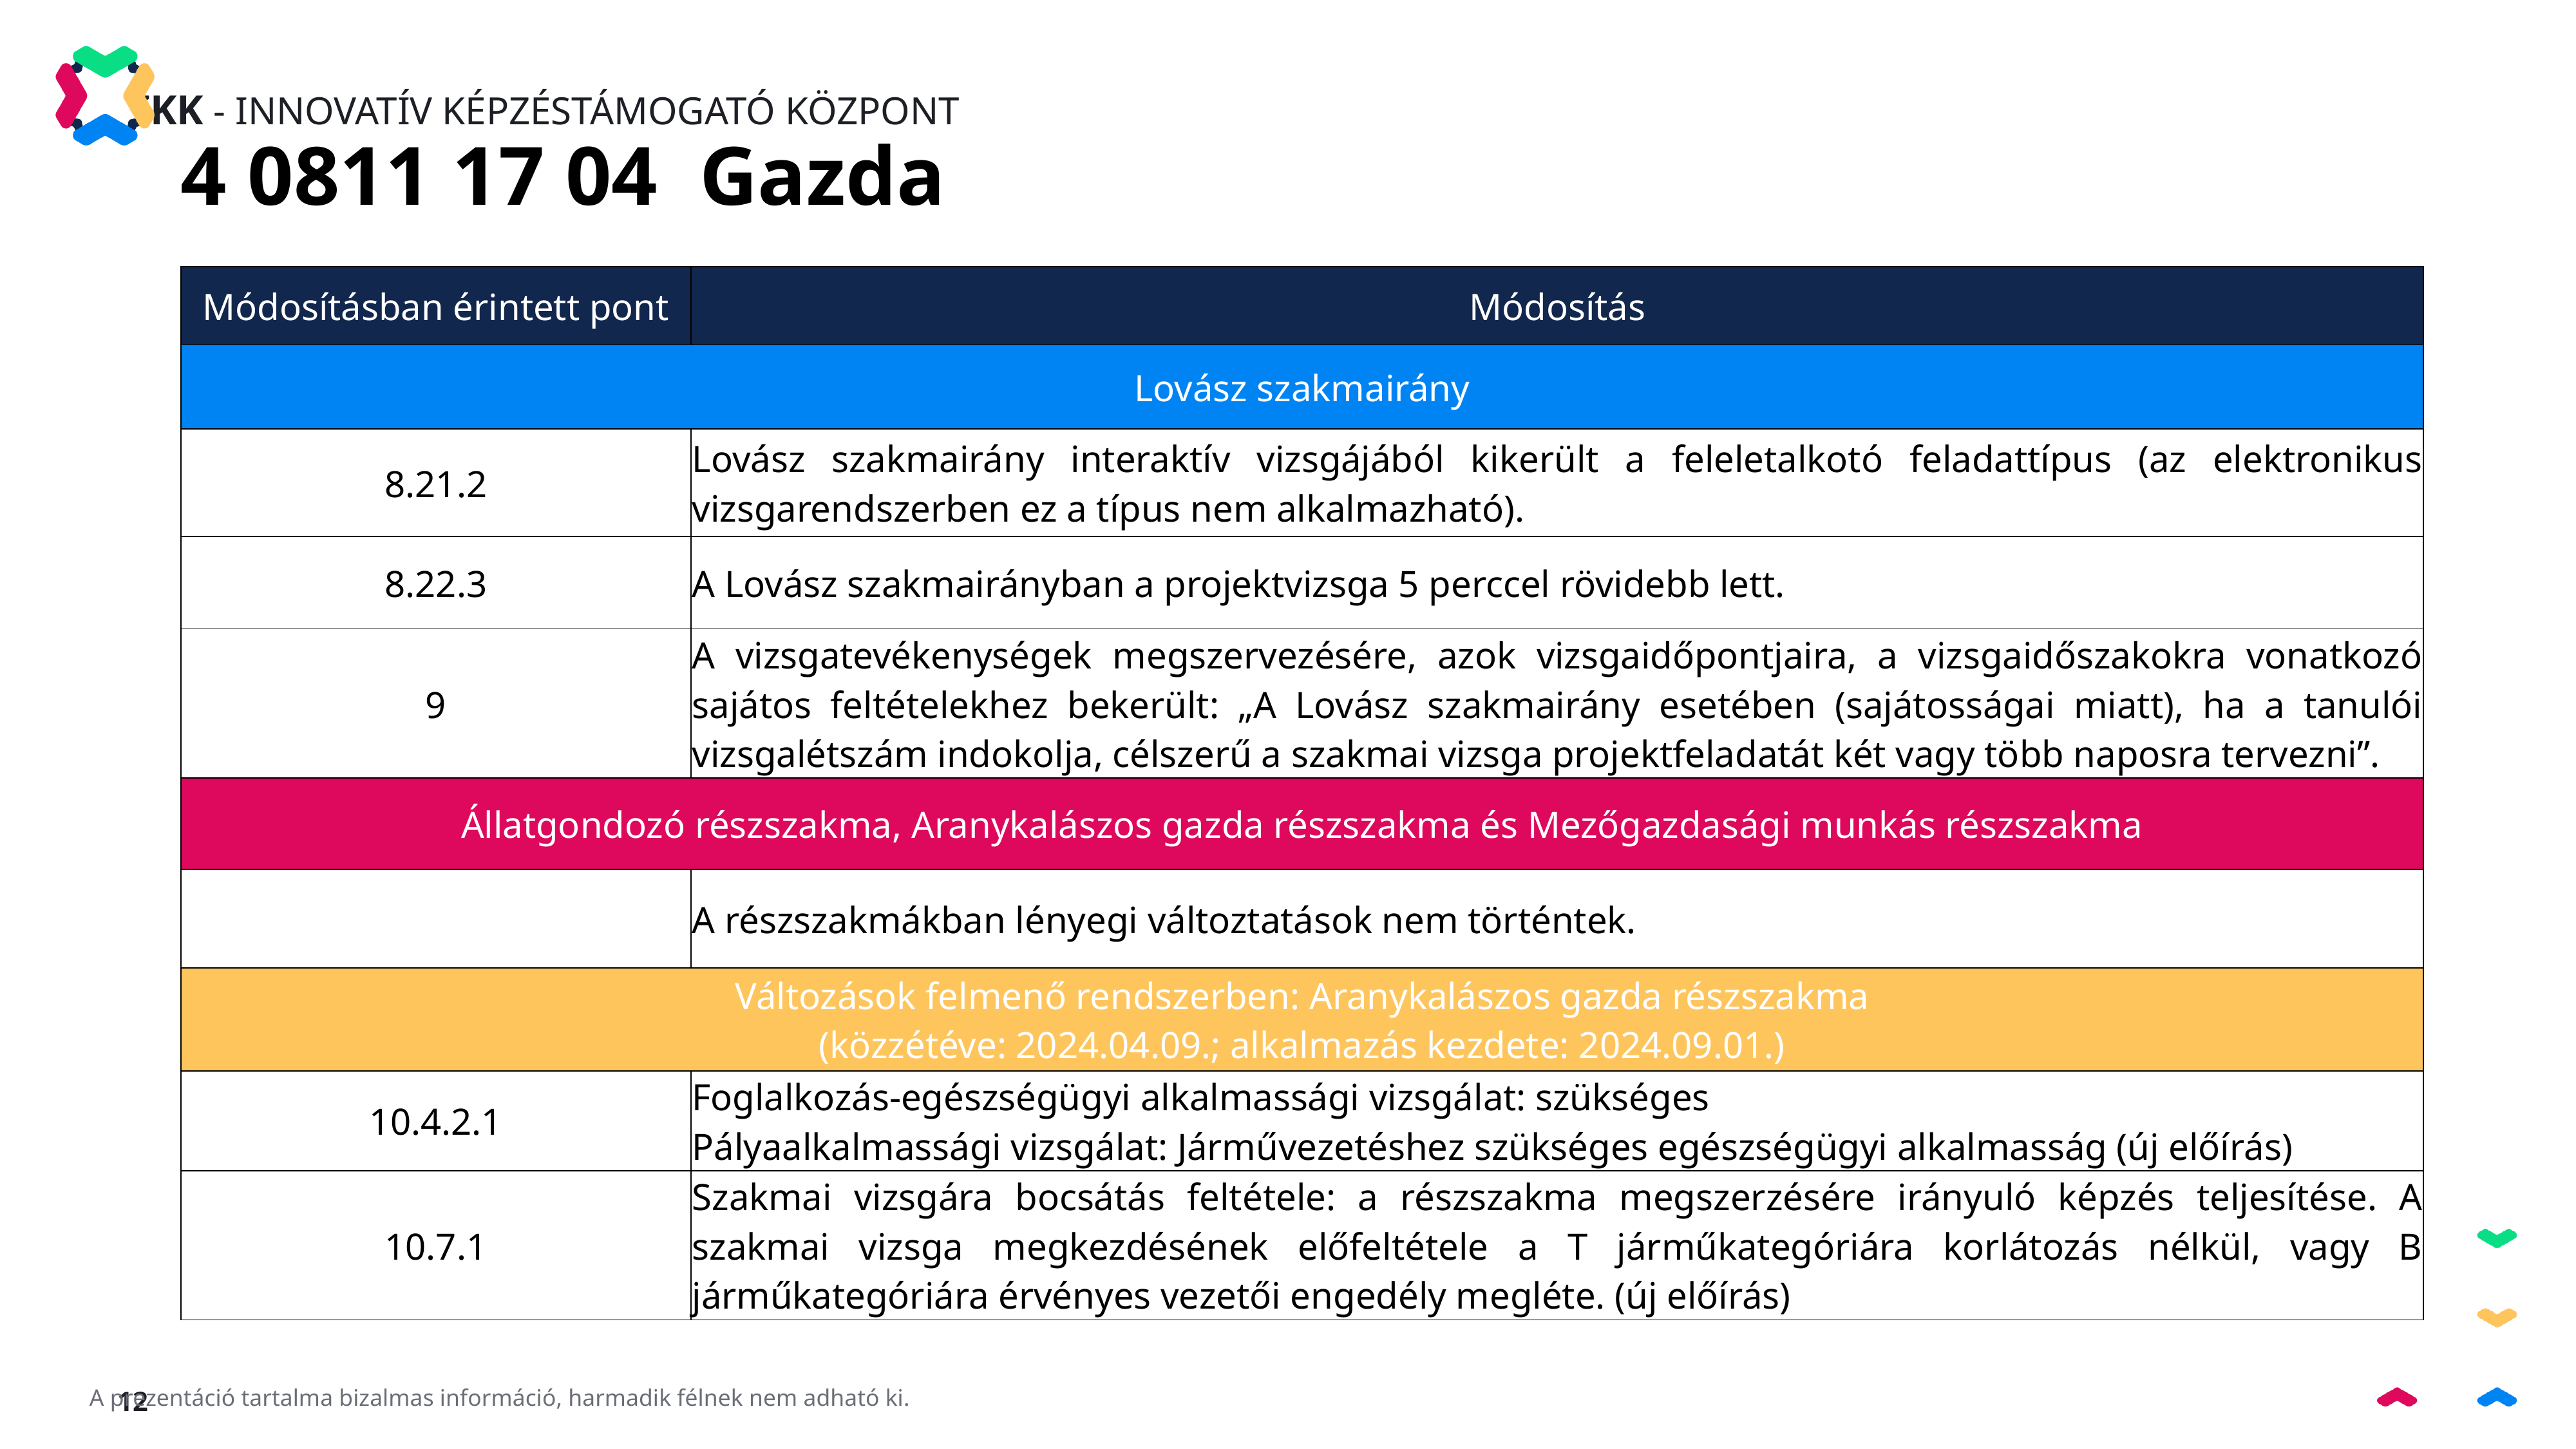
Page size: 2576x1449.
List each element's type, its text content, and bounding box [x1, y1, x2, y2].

table_header Módosítás [692, 267, 2423, 345]
table_cell Lovász szakmairány [182, 345, 2423, 428]
table_cell Foglalkozás-egészségügyi alkalmassági vizsgálat: szükséges Pályaalkalmassági vizsgálat: Járművezetéshez szükséges egészségügyi alkalmasság (új előírás) [692, 1072, 2423, 1170]
table_cell Állatgondozó részszakma, Aranykalászos gazda részszakma és Mezőgazdasági munkás részszakma [182, 779, 2423, 869]
table_cell Változások felmenő rendszerben: Aranykalászos gazda részszakma (közzétéve: 2024.04.09.; alkalmazás kezdete: 2024.09.01.) [182, 969, 2423, 1070]
table_cell A vizsgatevékenységek megszervezésére, azok vizsgaidőpontjaira, a vizsgaidőszakokra vonatkozó sajátos feltételekhez bekerült: „A Lovász szakmairány esetében (sajátosságai miatt), ha a tanulói vizsgalétszám indokolja, célszerű a szakmai vizsga projektfeladatát két vagy több naposra tervezni”. [692, 629, 2423, 777]
table_cell A részszakmákban lényegi változtatások nem történtek. [692, 870, 2423, 967]
table_cell 10.4.2.1 [182, 1072, 690, 1170]
table_cell 8.21.2 [182, 430, 690, 536]
list 4 0811 17 04 Gazda [180, 124, 2341, 229]
picture [2377, 1229, 2517, 1406]
table_cell Lovász szakmairány interaktív vizsgájából kikerült a feleletalkotó feladattípus (az elektronikus vizsgarendszerben ez a típus nem alkalmazható). [692, 430, 2423, 536]
table_cell [182, 870, 690, 967]
table_cell 10.7.1 [182, 1171, 690, 1320]
table_cell Szakmai vizsgára bocsátás feltétele: a részszakma megszerzésére irányuló képzés teljesítése. A szakmai vizsga megkezdésének előfeltétele a T járműkategóriára korlátozás nélkül, vagy B járműkategóriára érvényes vezetői engedély megléte. (új előírás) [692, 1171, 2423, 1320]
table_cell A Lovász szakmairányban a projektvizsga 5 perccel rövidebb lett. [692, 537, 2423, 629]
table_cell 9 [182, 629, 690, 777]
table_header Módosításban érintett pont [182, 267, 690, 345]
picture [55, 46, 155, 146]
table_cell 8.22.3 [182, 537, 690, 629]
